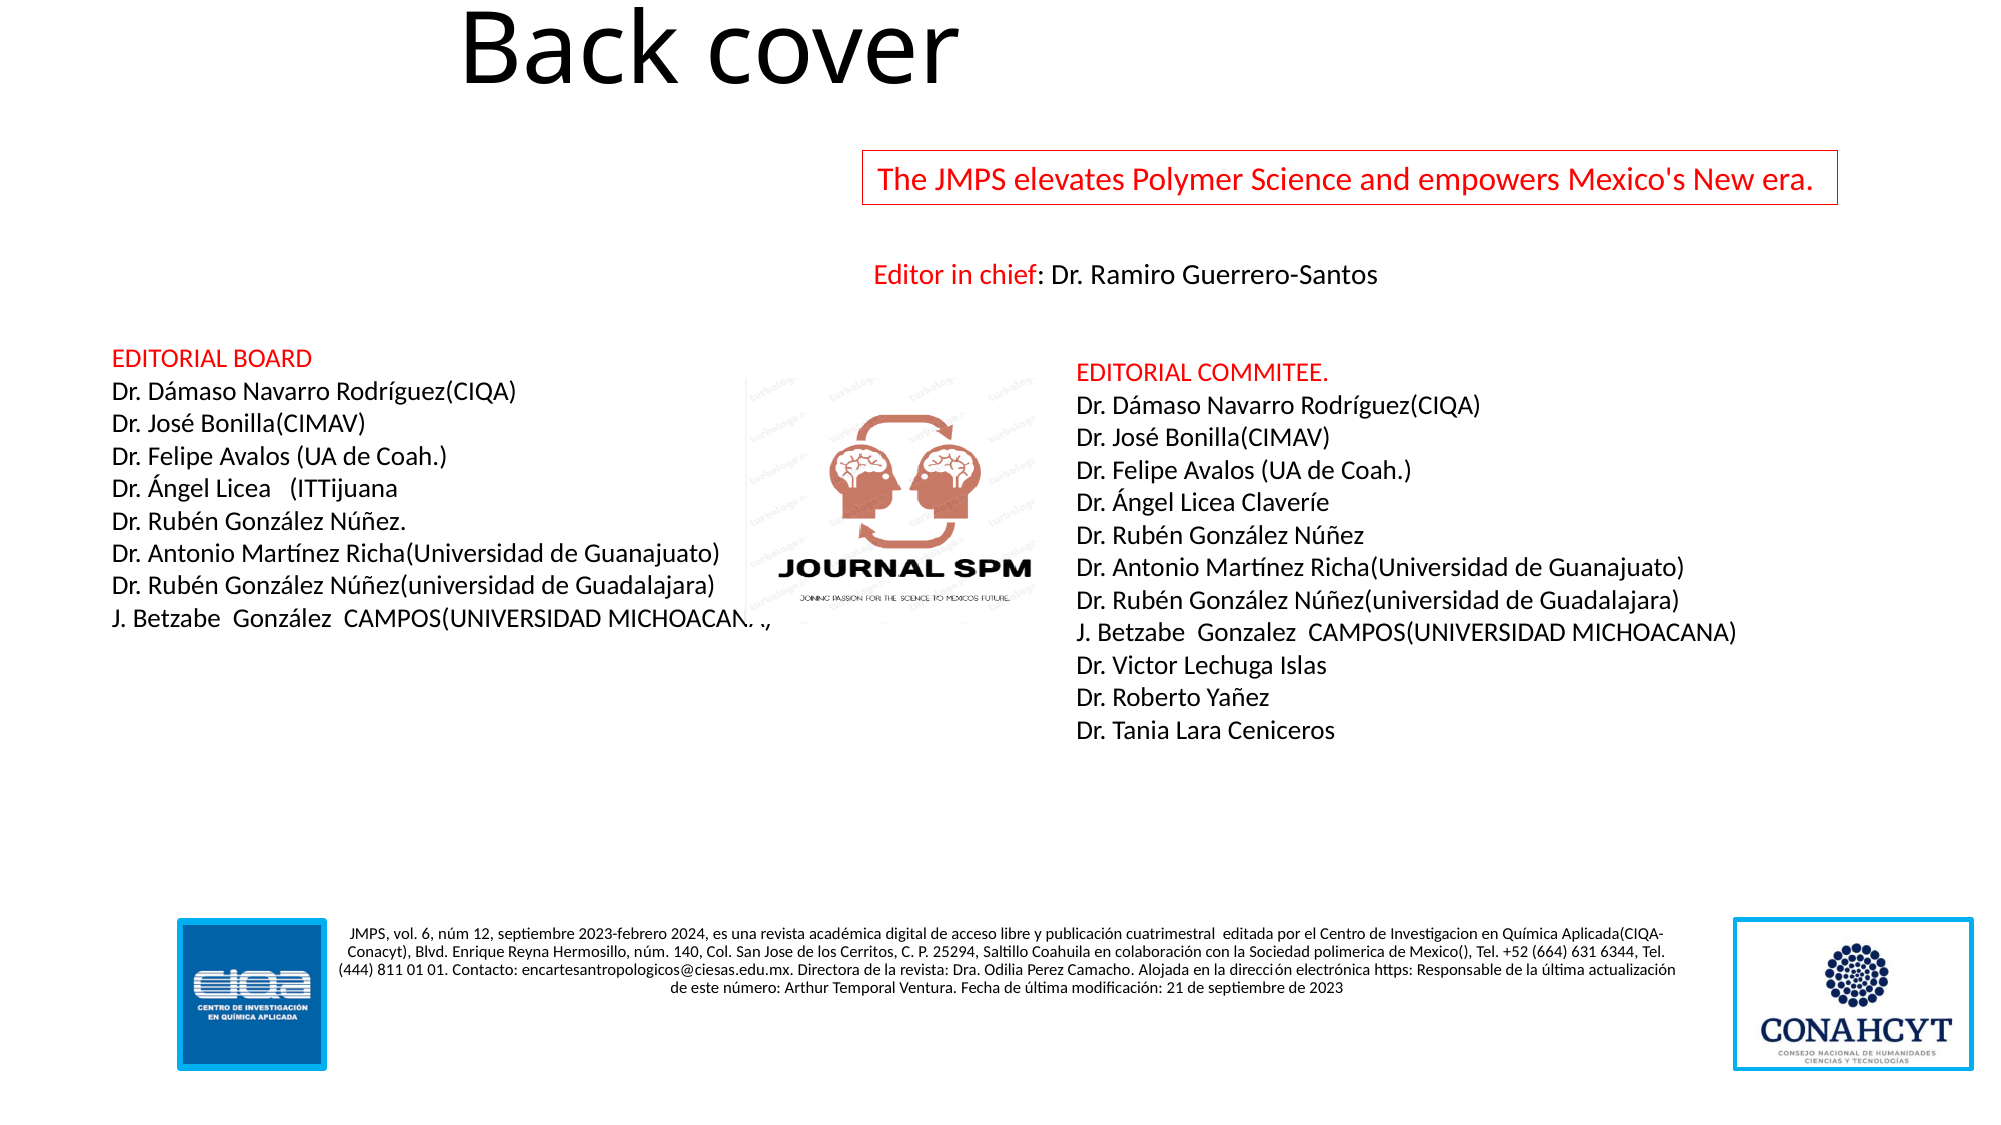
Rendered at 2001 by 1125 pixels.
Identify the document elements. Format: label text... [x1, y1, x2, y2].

text_box Editor in chief: Dr. Ramiro Guerrero-Santos [858, 213, 1394, 333]
picture [1738, 923, 1968, 1066]
text_box JMPS, vol. 6, núm 12, septiembre 2023-febrero 2024, es una revista académica digital de acceso libre y publicación cuatrimestral editada por el Centro de Investigacion en Química Aplicada(CIQA-Conacyt), Blvd. Enrique Reyna Hermosillo, núm. 140, Col. San Jose de los Cerritos, C. P. 25294, Saltillo Coahuila en colaboración con la Sociedad polimerica de Mexico(), Tel. +52 (664) 631 6344, Tel. (444) 811 01 01. Contacto: encartesantropologicos@ciesas.edu.mx. Directora de la revista: Dra. Odilia Perez Camacho. Alojada en la dirección electrónica https: Responsable de la última actualización de este número: Arthur Temporal Ventura. Fecha de última modificación: 21 de septiembre de 2023 [321, 917, 1694, 1110]
text_box EDITORIAL COMMITEE. Dr. Dámaso Navarro Rodríguez(CIQA) Dr. José Bonilla(CIMAV) Dr. Felipe Avalos (UA de Coah.) Dr. Ángel Licea Claveríe Dr. Rubén González Núñez Dr. Antonio Martínez Richa(Universidad de Guanajuato) Dr. Rubén González Núñez(universidad de Guadalajara) J. Betzabe Gonzalez Campos(universidad michoacana) Dr. Victor Lechuga Islas Dr. Roberto Yañez Dr. Tania Lara Ceniceros [1061, 347, 1752, 1125]
text_box EDITORIAL BOARD Dr. Dámaso Navarro Rodríguez(CIQA) Dr. José Bonilla(CIMAV) Dr. Felipe Avalos (UA de Coah.) Dr. Ángel Licea (ITTijuana Dr. Rubén González Núñez. Dr. Antonio Martínez Richa(Universidad de Guanajuato) Dr. Rubén González Núñez(universidad de Guadalajara) J. Betzabe González Campos(universidad michoacana) [97, 333, 788, 868]
text_box Back cover [0, 0, 1572, 113]
text_box The JMPS elevates Polymer Science and empowers Mexico's New era. [862, 150, 1838, 205]
picture [184, 926, 320, 1063]
picture [745, 378, 1035, 624]
